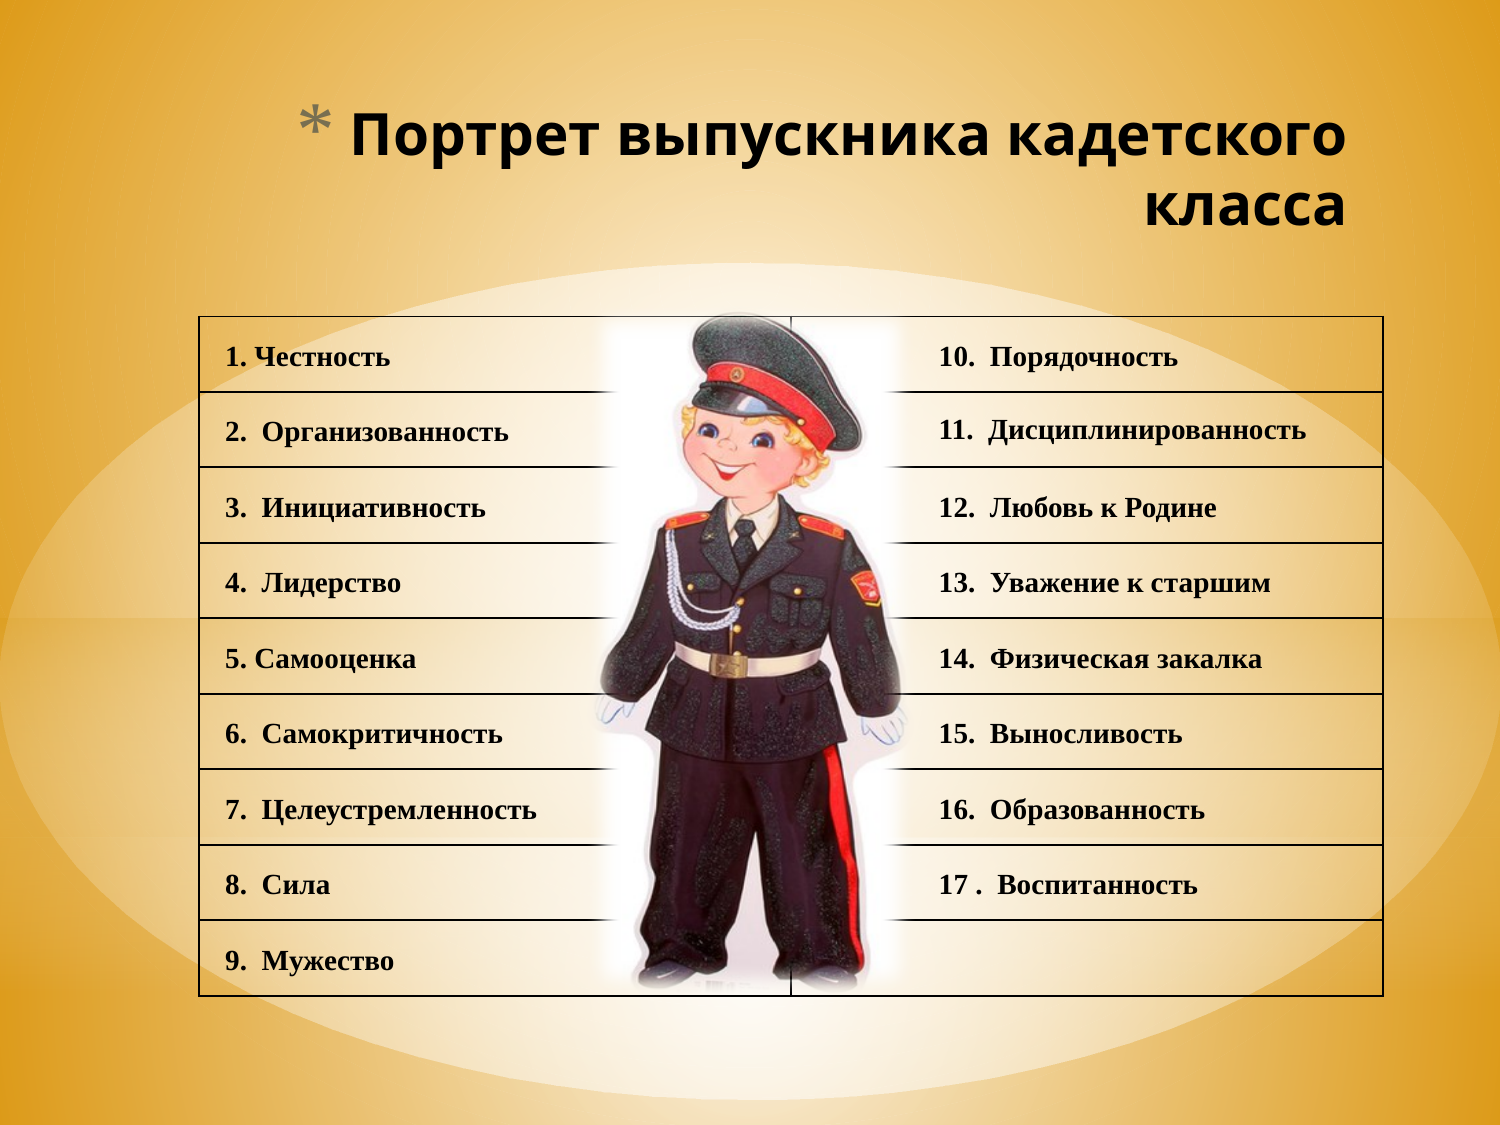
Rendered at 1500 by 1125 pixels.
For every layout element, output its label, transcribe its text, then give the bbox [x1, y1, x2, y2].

table_cell 14. Физическая закалка [918, 619, 1382, 693]
title Портрет выпускника кадетского класса [100, 90, 1363, 1059]
table_cell 13. Уважение к старшим [918, 544, 1382, 617]
table_cell 11. Дисциплинированность [918, 393, 1382, 466]
table_header 10. Порядочность [918, 317, 1382, 391]
table_cell 3. Инициативность [200, 468, 579, 542]
picture [585, 304, 915, 995]
table_cell 12. Любовь к Родине [918, 468, 1382, 542]
table_cell 15. Выносливость [918, 695, 1382, 768]
table_cell 6. Самокритичность [200, 695, 579, 768]
table_cell 7. Целеустремленность [200, 770, 579, 844]
table_cell 9. Мужество [200, 921, 580, 995]
table_cell 4. Лидерство [200, 544, 579, 617]
table_cell 16. Образованность [918, 770, 1382, 844]
table_cell 17 . Воспитанность [918, 846, 1382, 919]
table_header 1. Честность [200, 317, 579, 391]
table_cell [918, 921, 1382, 995]
table_cell 5. Самооценка [200, 619, 579, 693]
table_cell 2. Организованность [200, 393, 579, 466]
table_cell 8. Сила [200, 846, 579, 919]
